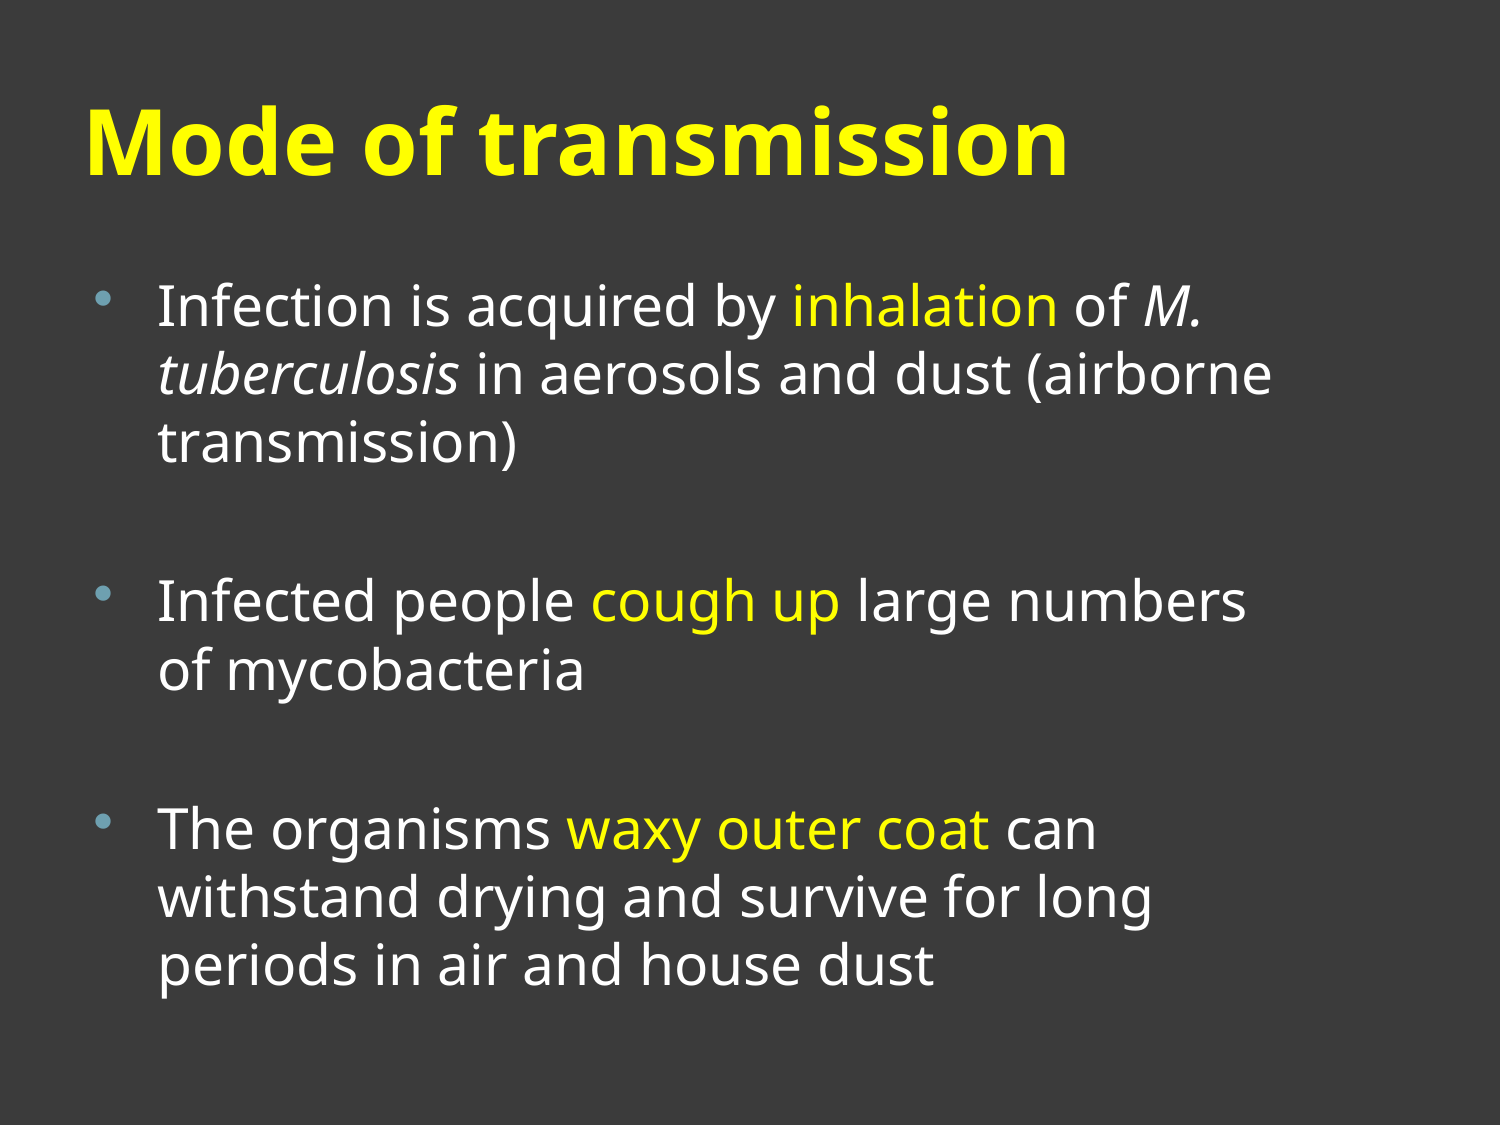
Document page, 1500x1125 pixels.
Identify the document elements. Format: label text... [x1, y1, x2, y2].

list Infection is acquired by inhalation of M. tuberculosis in aerosols and dust (airborne transmission) Infected people cough up large numbers of mycobacteria The organisms waxy outer coat can withstand drying and survive for long periods in air and house dust [75, 262, 1300, 1005]
title Mode of transmission [75, 45, 1300, 233]
